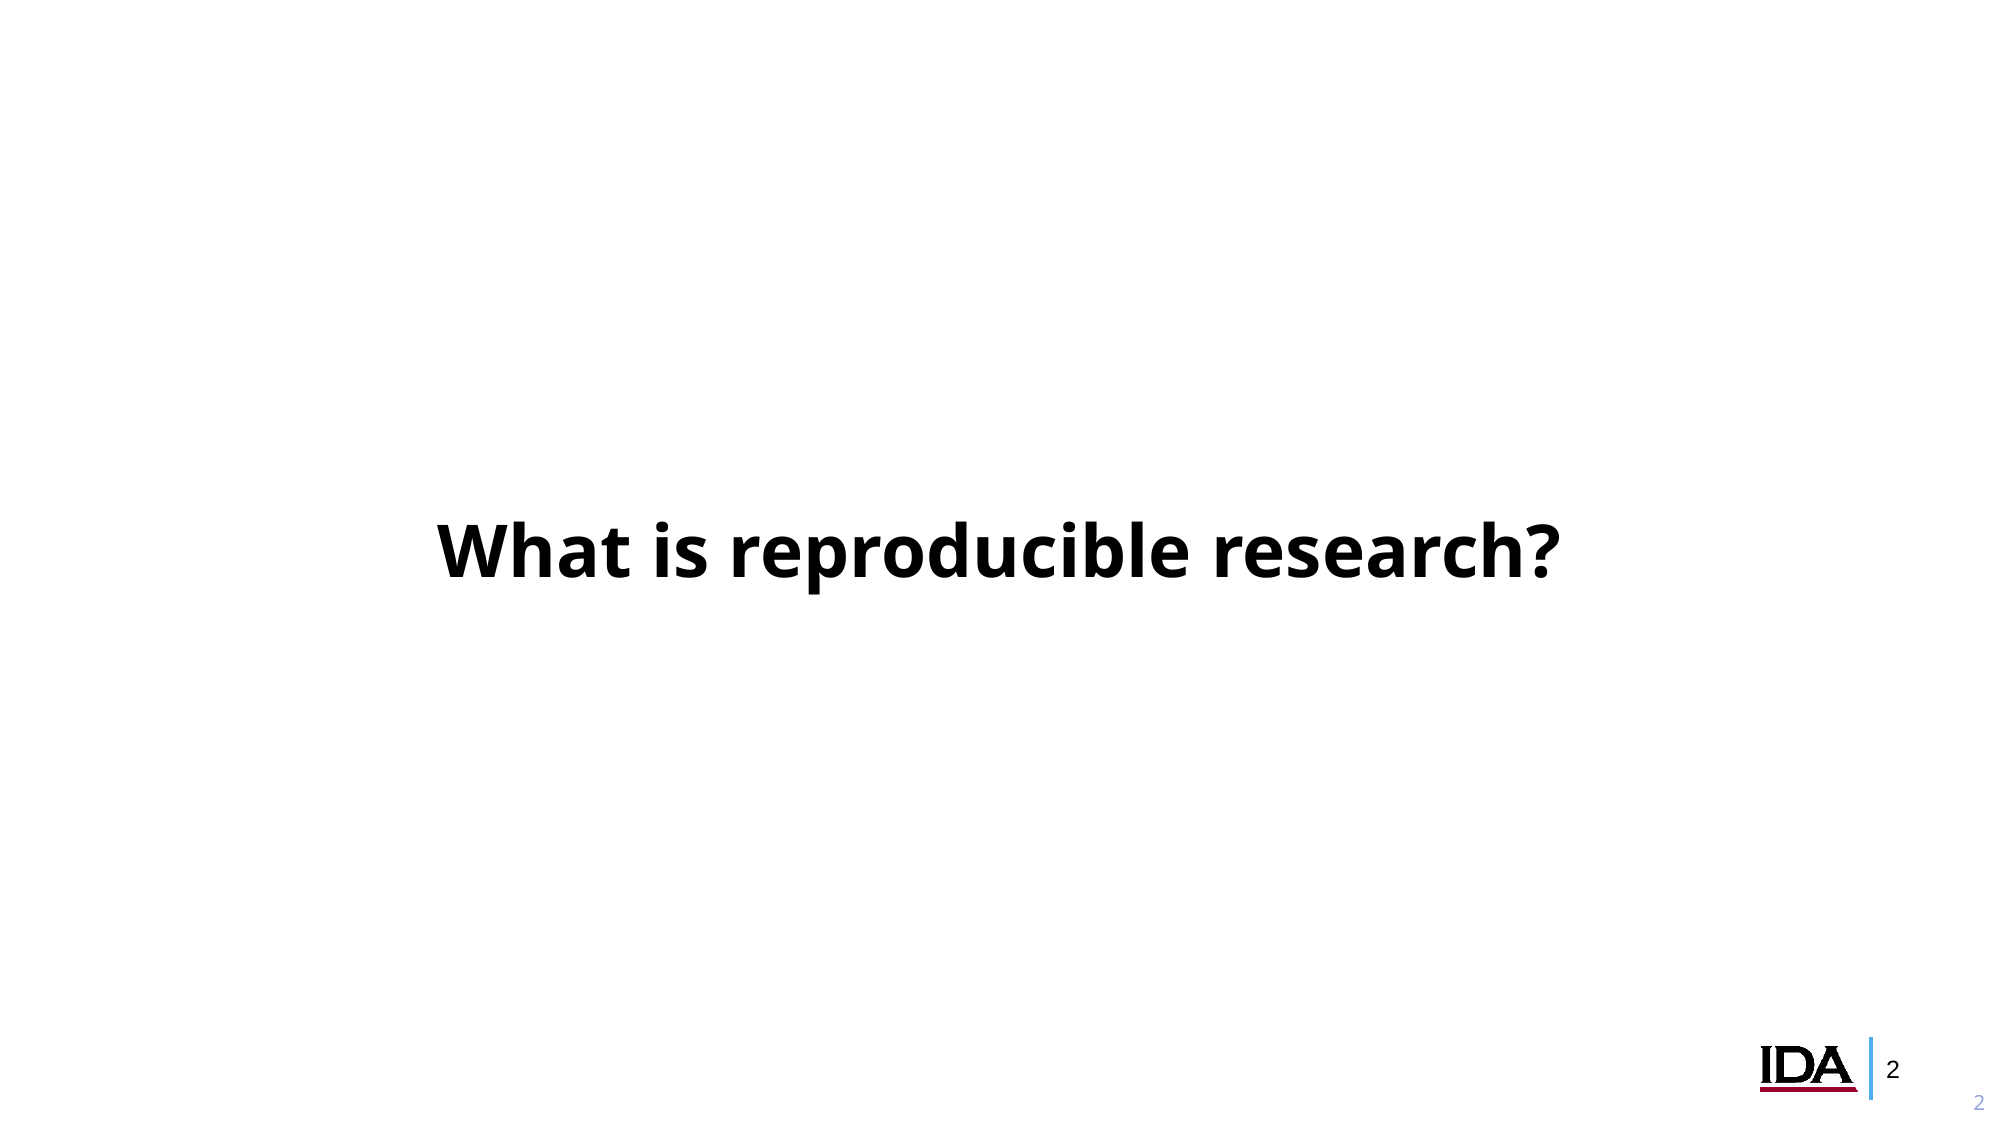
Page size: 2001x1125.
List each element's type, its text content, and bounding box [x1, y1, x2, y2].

list What is reproducible research? [287, 507, 1713, 602]
picture [1760, 1046, 1858, 1092]
slide_number 1 [1866, 1065, 2000, 1125]
